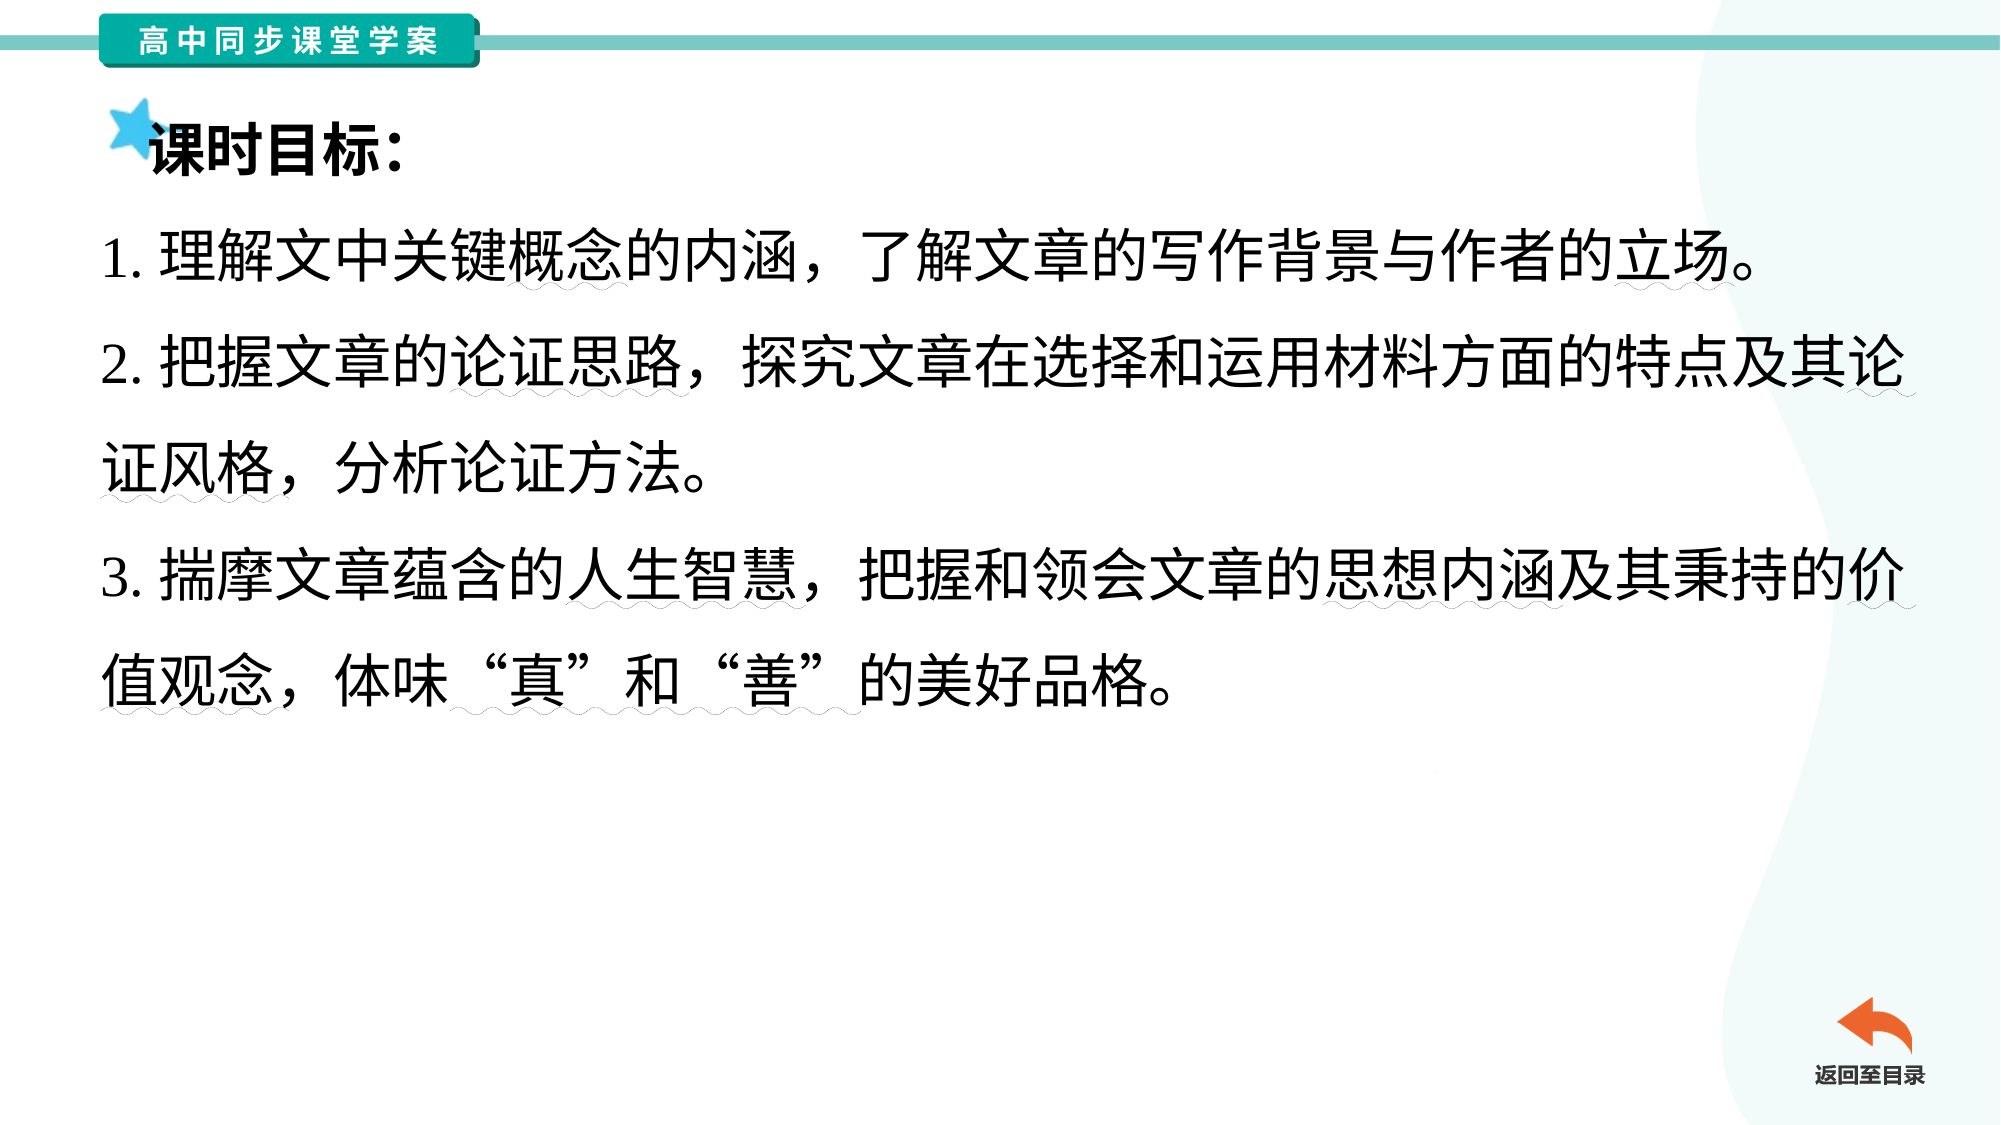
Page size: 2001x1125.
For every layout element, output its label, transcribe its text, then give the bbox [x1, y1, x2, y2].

picture [0, 0, 2000, 1125]
text_box 课时目标： 1.理解文中关键概念的内涵，了解文章的写作背景与作者的立场。 2.把握文章的论证思路，探究文章在选择和运用材料方面的特点及其论 证风格，分析论证方法。 3.揣摩文章蕴含的人生智慧，把握和领会文章的思想内涵及其秉持的价 值观念，体味“真”和“善”的美好品格。 [100, 76, 1899, 715]
